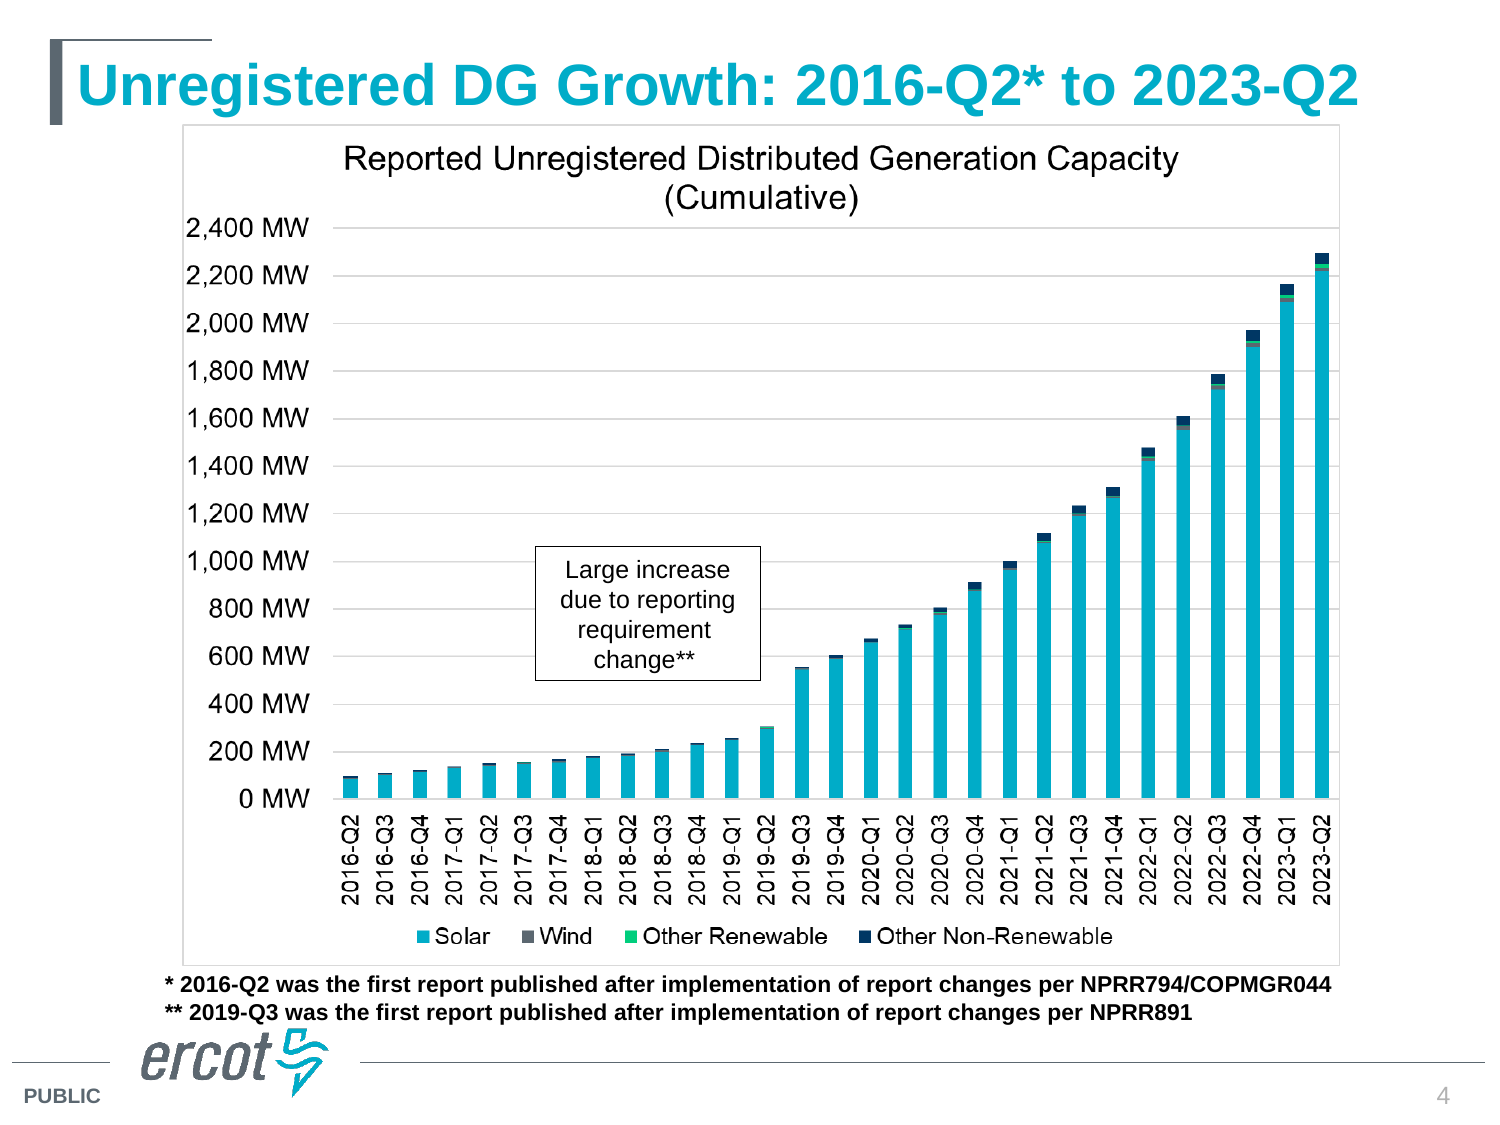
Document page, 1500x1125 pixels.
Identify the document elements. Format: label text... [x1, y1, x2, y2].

text_box * 2016-Q2 was the first report published after implementation of report changes per NPRR794/COPMGR044 ** 2019-Q3 was the first report published after implementation of report changes per NPRR891 [149, 962, 1363, 1033]
slide_number 4 [1400, 1076, 1488, 1113]
picture [137, 1024, 332, 1100]
picture [181, 124, 1340, 967]
title Unregistered DG Growth: 2016-Q2* to 2023-Q2 [62, 39, 1450, 125]
